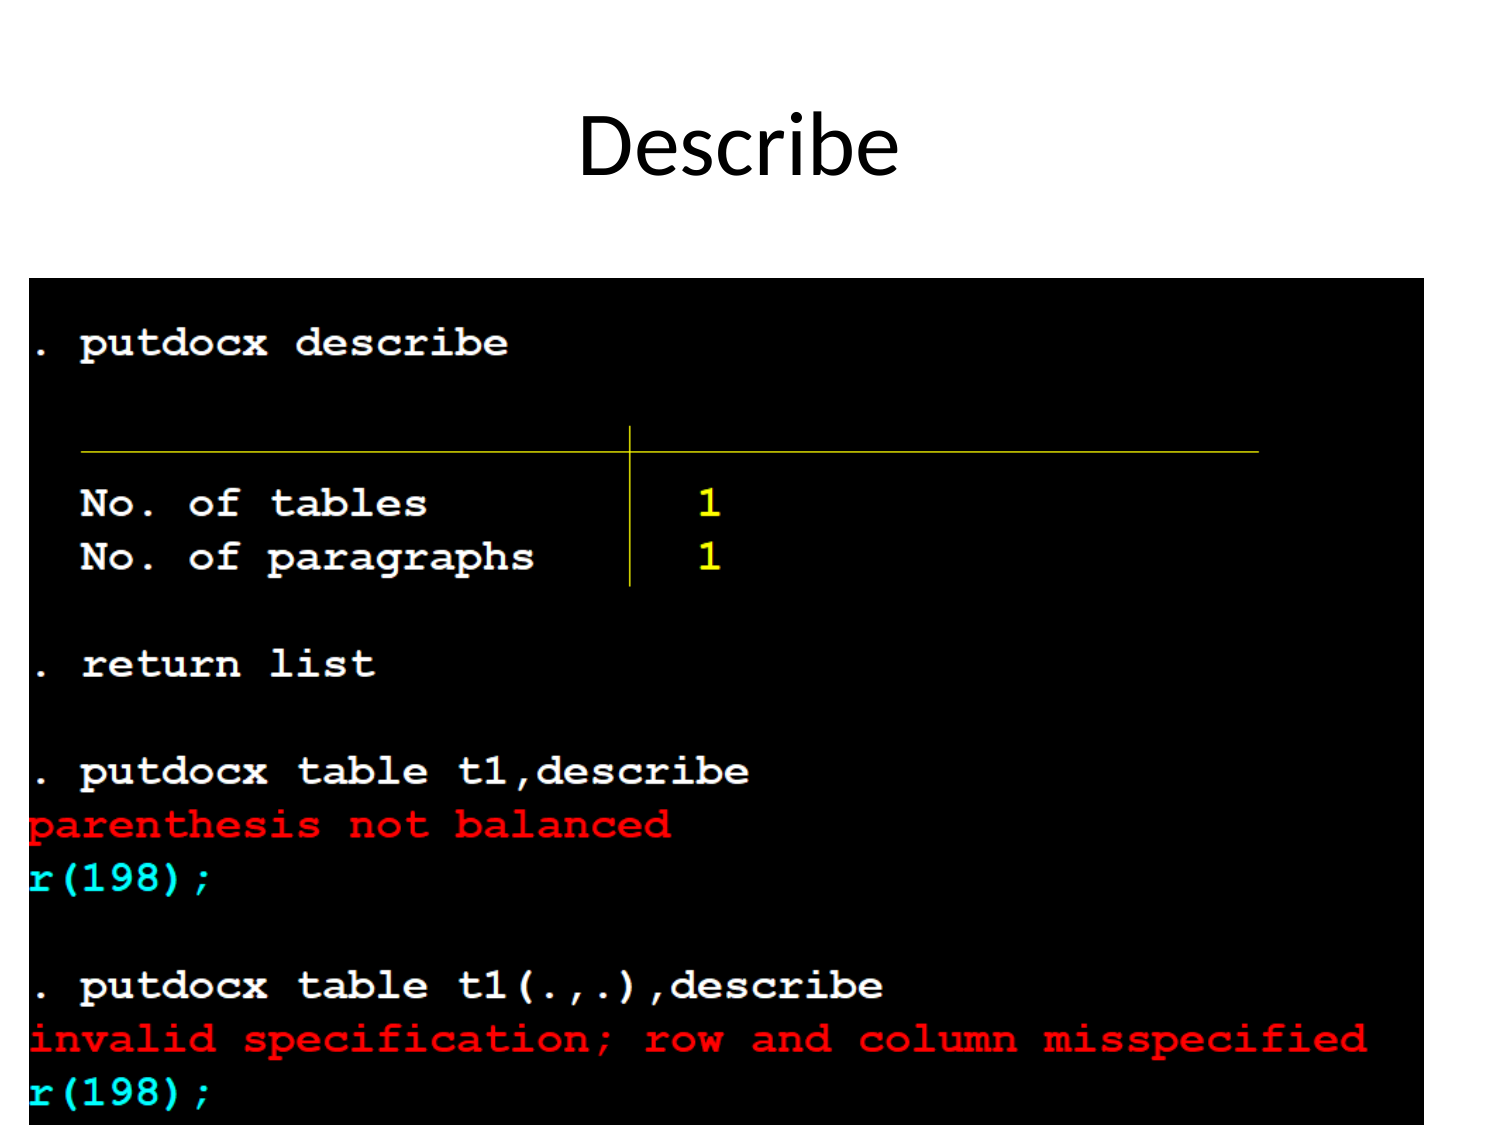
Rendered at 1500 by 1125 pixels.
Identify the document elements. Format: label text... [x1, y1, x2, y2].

title Describe [75, 45, 1425, 233]
picture [29, 278, 1424, 1125]
